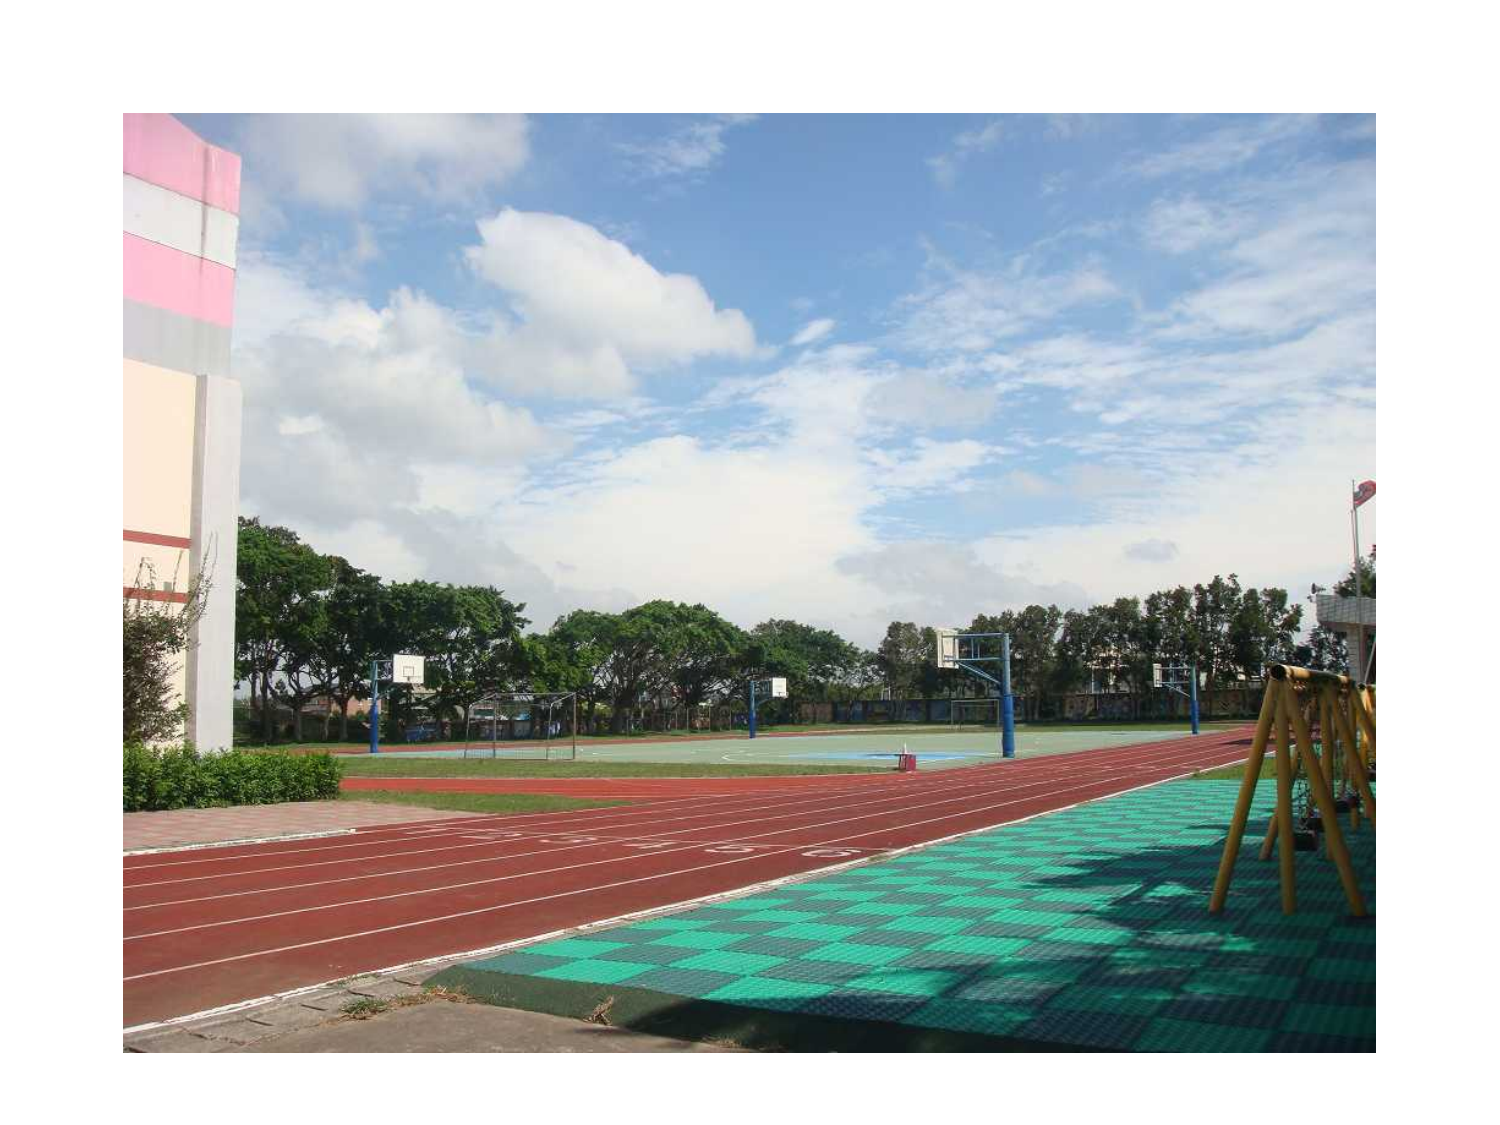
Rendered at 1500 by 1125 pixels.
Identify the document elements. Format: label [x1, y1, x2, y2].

list [123, 113, 1377, 1053]
